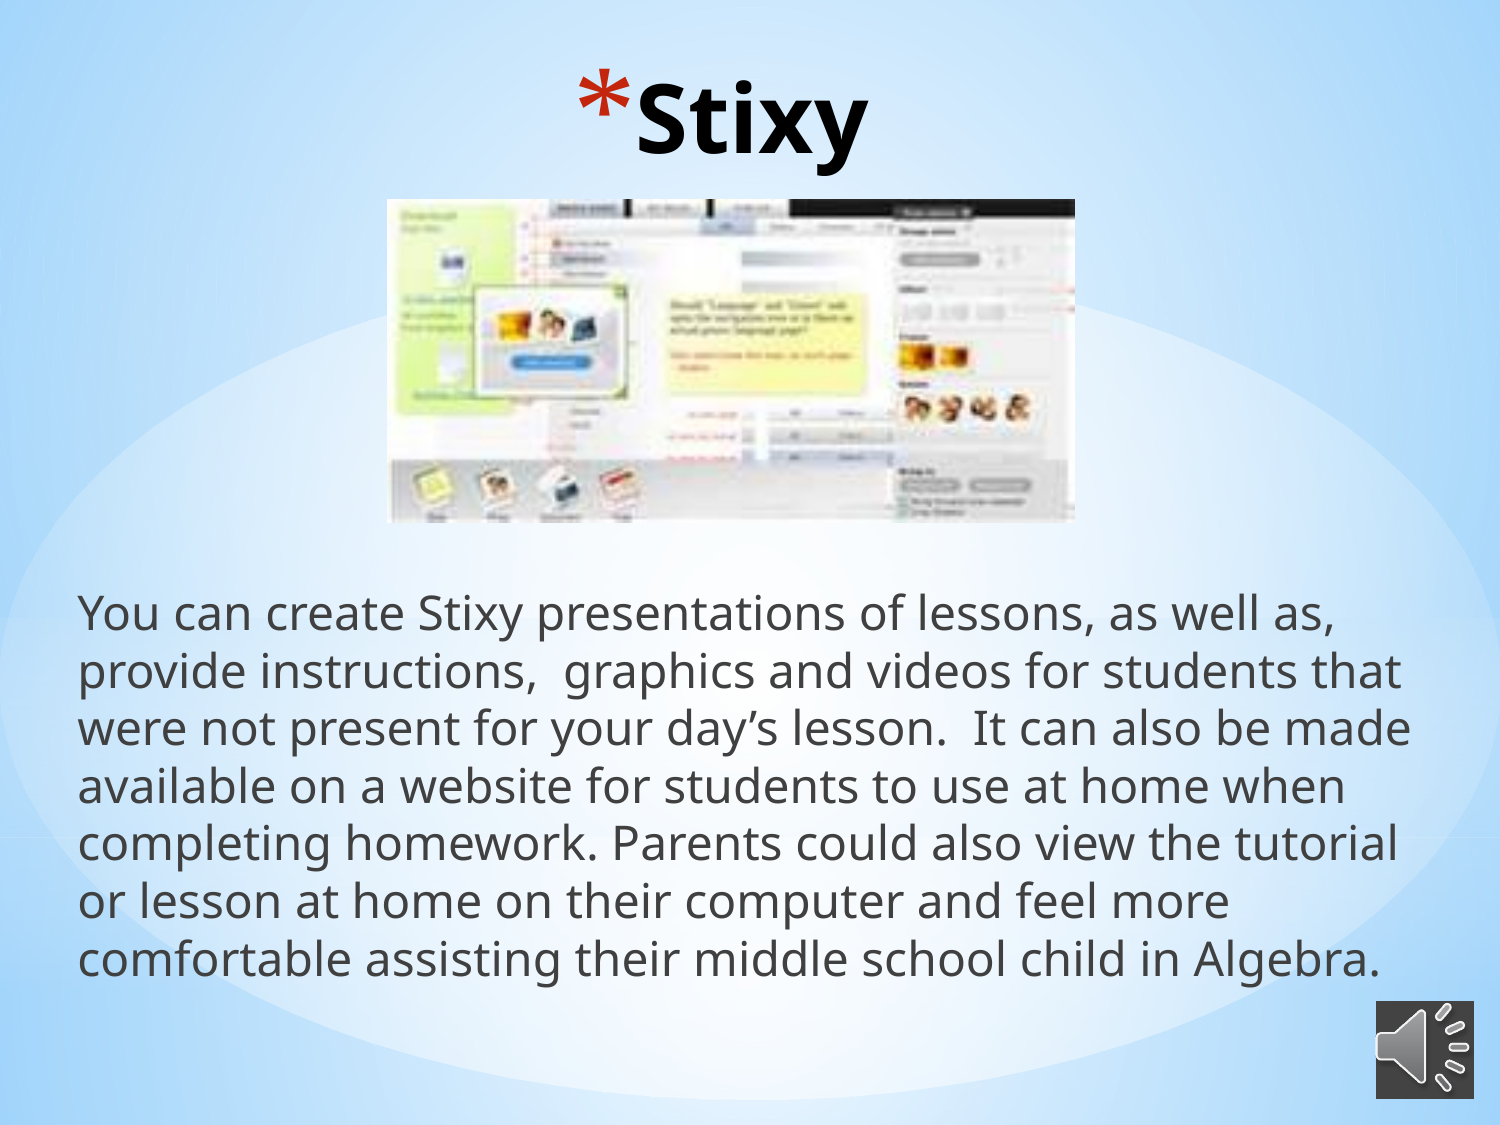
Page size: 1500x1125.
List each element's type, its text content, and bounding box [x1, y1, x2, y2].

list You can create Stixy presentations of lessons, as well as, provide instructions, graphics and videos for students that were not present for your day’s lesson. It can also be made available on a website for students to use at home when completing homework. Parents could also view the tutorial or lesson at home on their computer and feel more comfortable assisting their middle school child in Algebra. [62, 575, 1438, 1038]
title Stixy [187, 50, 1256, 238]
picture [1374, 999, 1476, 1101]
picture [387, 199, 1075, 523]
